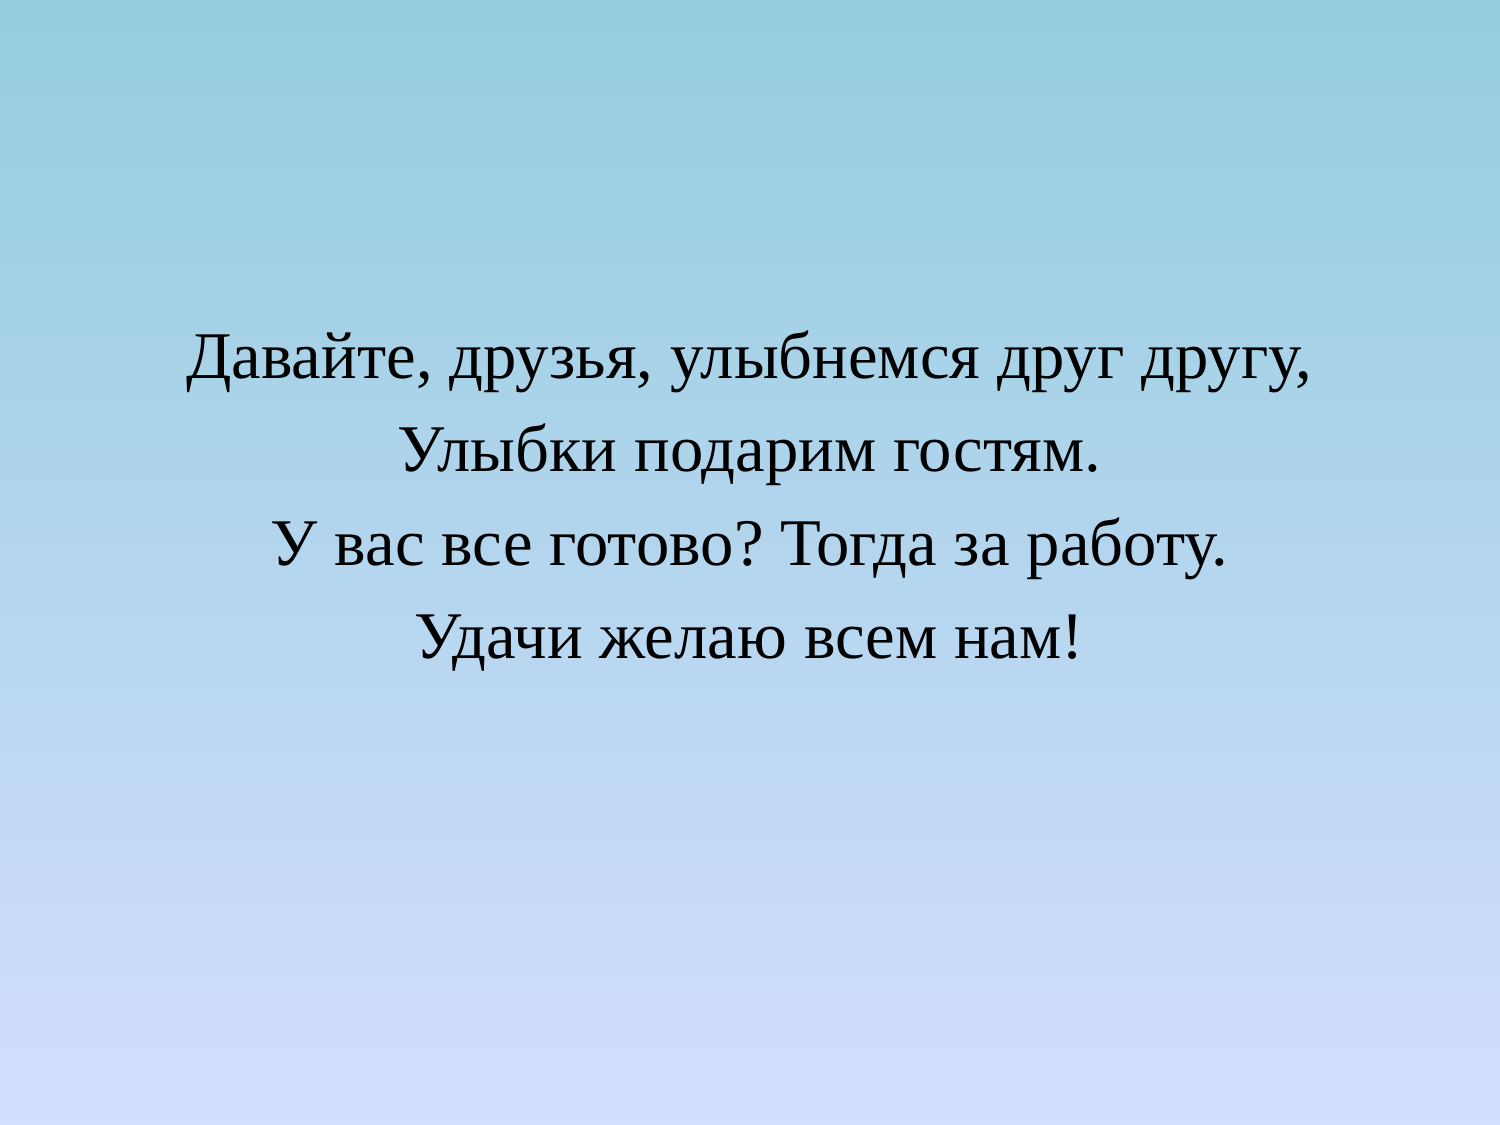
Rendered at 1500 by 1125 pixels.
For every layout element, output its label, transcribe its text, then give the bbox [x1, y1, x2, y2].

list Давайте, друзья, улыбнемся друг другу, Улыбки подарим гостям. У вас все готово? Тогда за работу. Удачи желаю всем нам! [75, 304, 1425, 1047]
